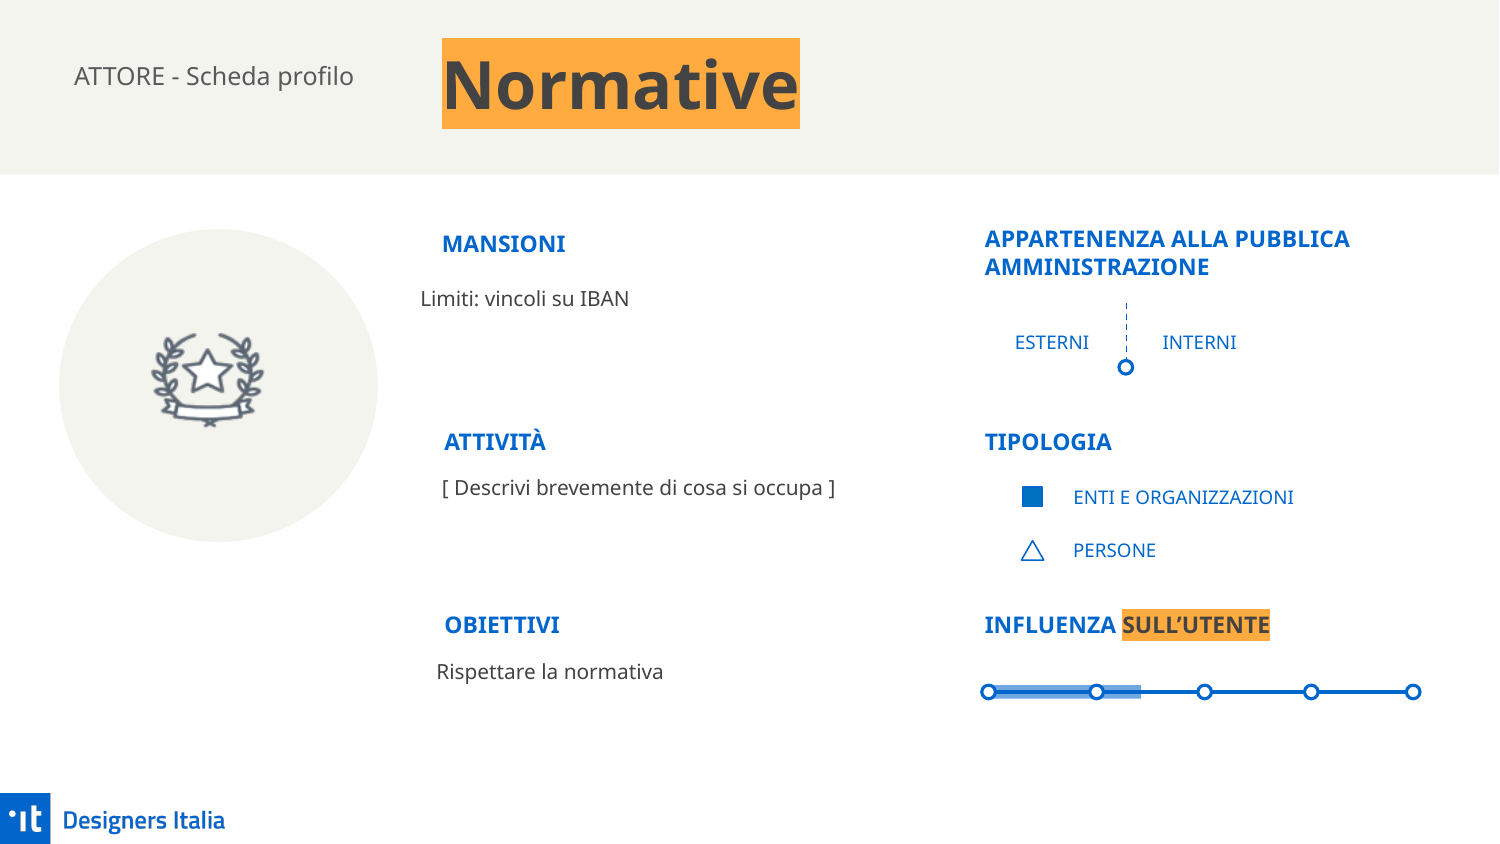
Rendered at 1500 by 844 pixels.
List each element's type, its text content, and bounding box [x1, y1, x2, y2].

picture [0, 793, 238, 844]
text_box PERSONE [1058, 527, 1412, 574]
text_box APPARTENENZA ALLA PUBBLICA AMMINISTRAZIONE [969, 229, 1441, 275]
text_box [981, 685, 996, 699]
text_box [1021, 540, 1044, 561]
text_box [1022, 487, 1043, 507]
text_box Rispettare la normativa [421, 639, 913, 778]
text_box Normative [426, 52, 1123, 114]
text_box [992, 685, 1093, 691]
text_box [ Descrivi brevemente di cosa si occupa ] [426, 456, 913, 594]
text_box [0, 0, 1499, 175]
text_box ATTORE - Scheda profilo [59, 52, 378, 99]
text_box [59, 229, 378, 543]
text_box TIPOLOGIA [969, 418, 1342, 465]
text_box INFLUENZA SULL’UTENTE [969, 601, 1342, 648]
picture [108, 286, 308, 461]
text_box [1090, 685, 1104, 691]
text_box ATTIVITÀ [429, 418, 802, 456]
text_box [1100, 685, 1142, 691]
text_box Limiti: vincoli su IBAN [405, 266, 897, 394]
text_box [1406, 685, 1421, 699]
text_box OBIETTIVI [429, 601, 802, 639]
text_box MANSIONI [426, 220, 897, 266]
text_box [994, 302, 1258, 378]
text_box [1304, 685, 1318, 691]
text_box ENTI E ORGANIZZAZIONI [1058, 473, 1407, 520]
text_box [1198, 685, 1212, 691]
